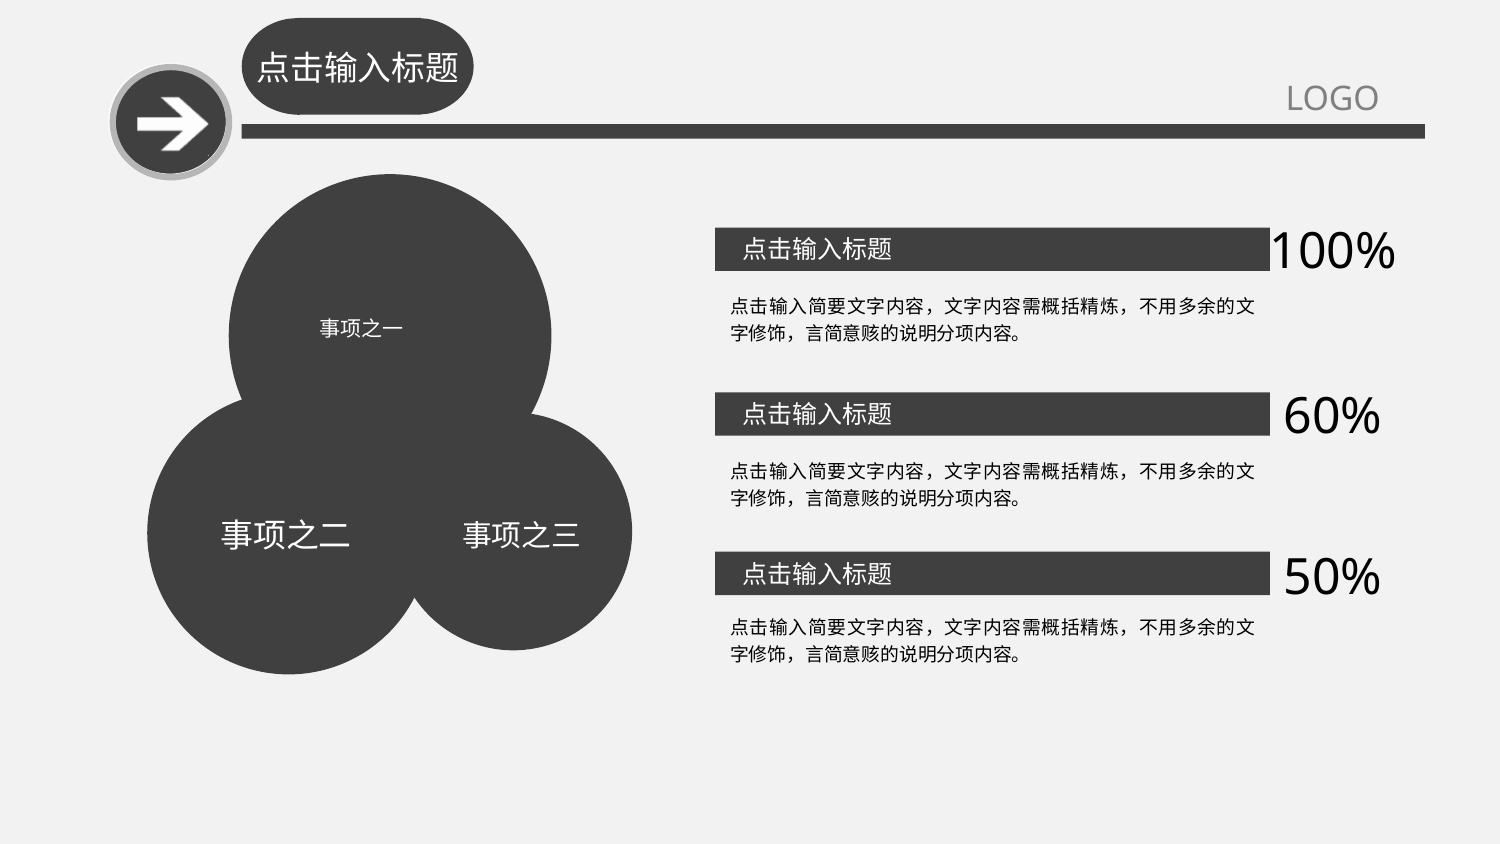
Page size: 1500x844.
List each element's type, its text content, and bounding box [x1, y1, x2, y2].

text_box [715, 391, 1271, 437]
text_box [715, 550, 1271, 597]
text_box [147, 391, 430, 675]
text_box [110, 65, 229, 178]
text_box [715, 226, 1271, 272]
text_box 60% [1268, 383, 1399, 444]
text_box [241, 17, 487, 115]
text_box 点击输入简要文字内容，文字内容需概括精炼，不用多余的文字修饰，言简意赅的说明分项内容。 [715, 447, 1270, 517]
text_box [394, 412, 633, 651]
text_box [241, 123, 1426, 140]
text_box 50% [1268, 544, 1399, 605]
text_box 100% [1268, 218, 1399, 279]
text_box 点击输入简要文字内容，文字内容需概括精炼，不用多余的文字修饰，言简意赅的说明分项内容。 [715, 603, 1270, 673]
text_box LOGO [1270, 69, 1404, 123]
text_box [228, 174, 552, 412]
text_box 点击输入简要文字内容，文字内容需概括精炼，不用多余的文字修饰，言简意赅的说明分项内容。 [715, 282, 1270, 352]
